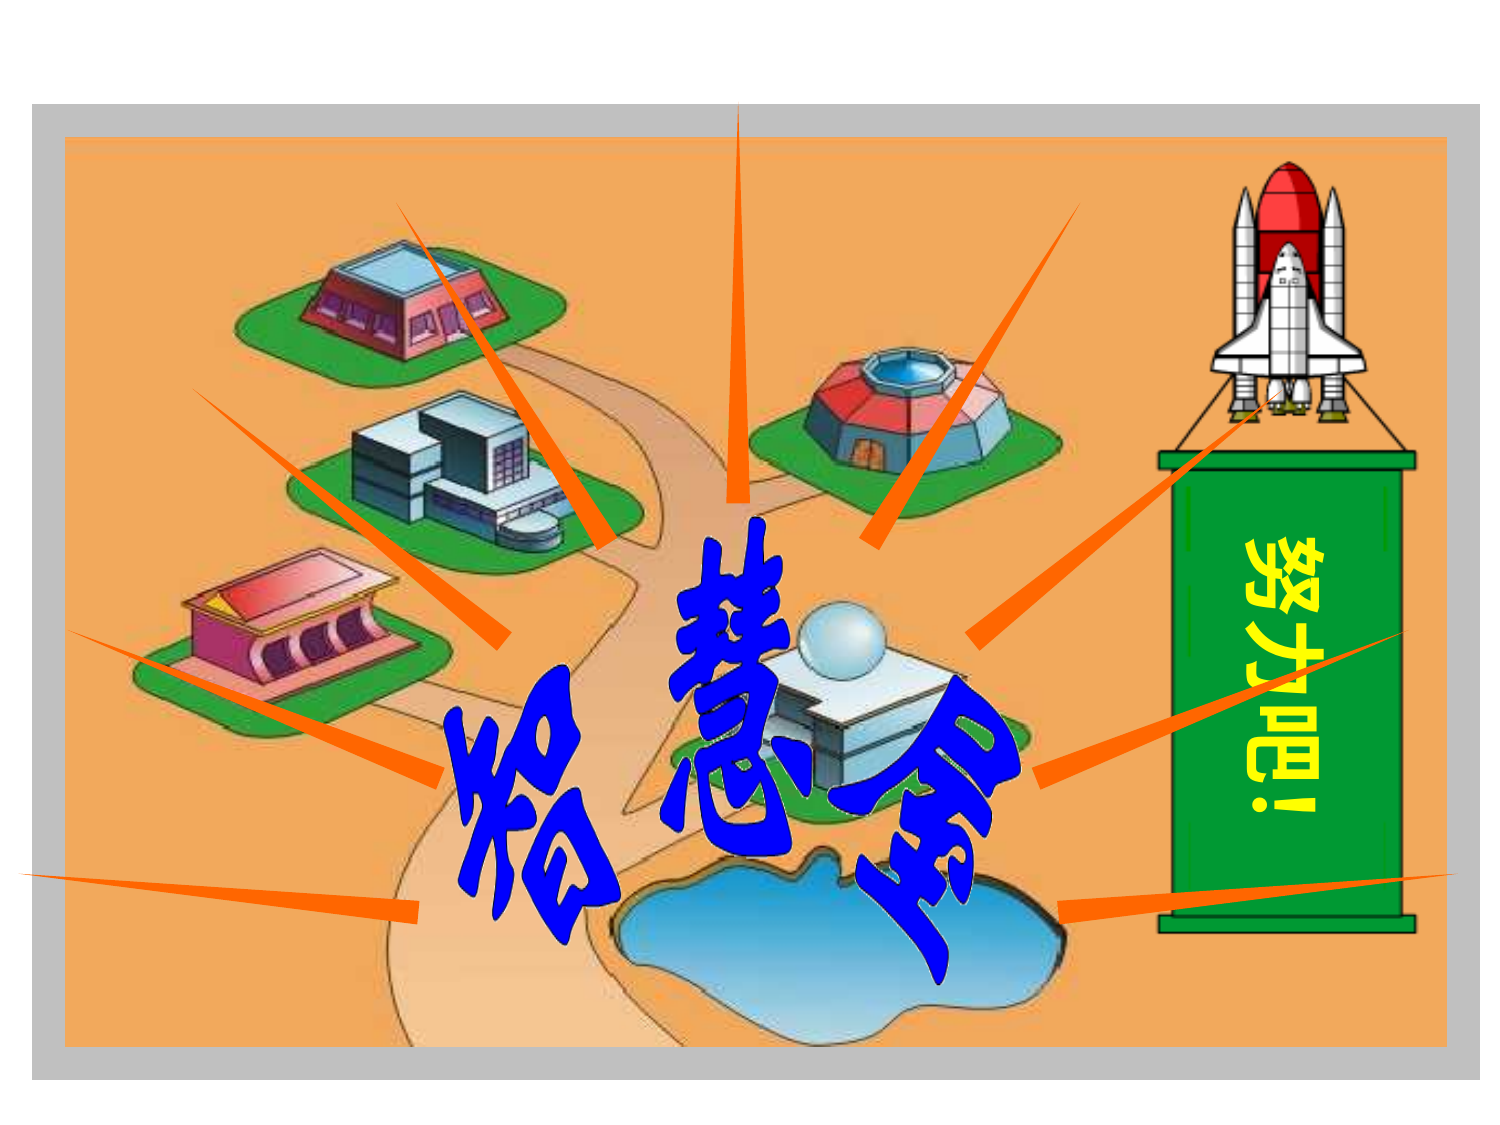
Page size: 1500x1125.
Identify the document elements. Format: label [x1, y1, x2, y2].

picture [64, 136, 1447, 1048]
text_box [18, 873, 59, 879]
